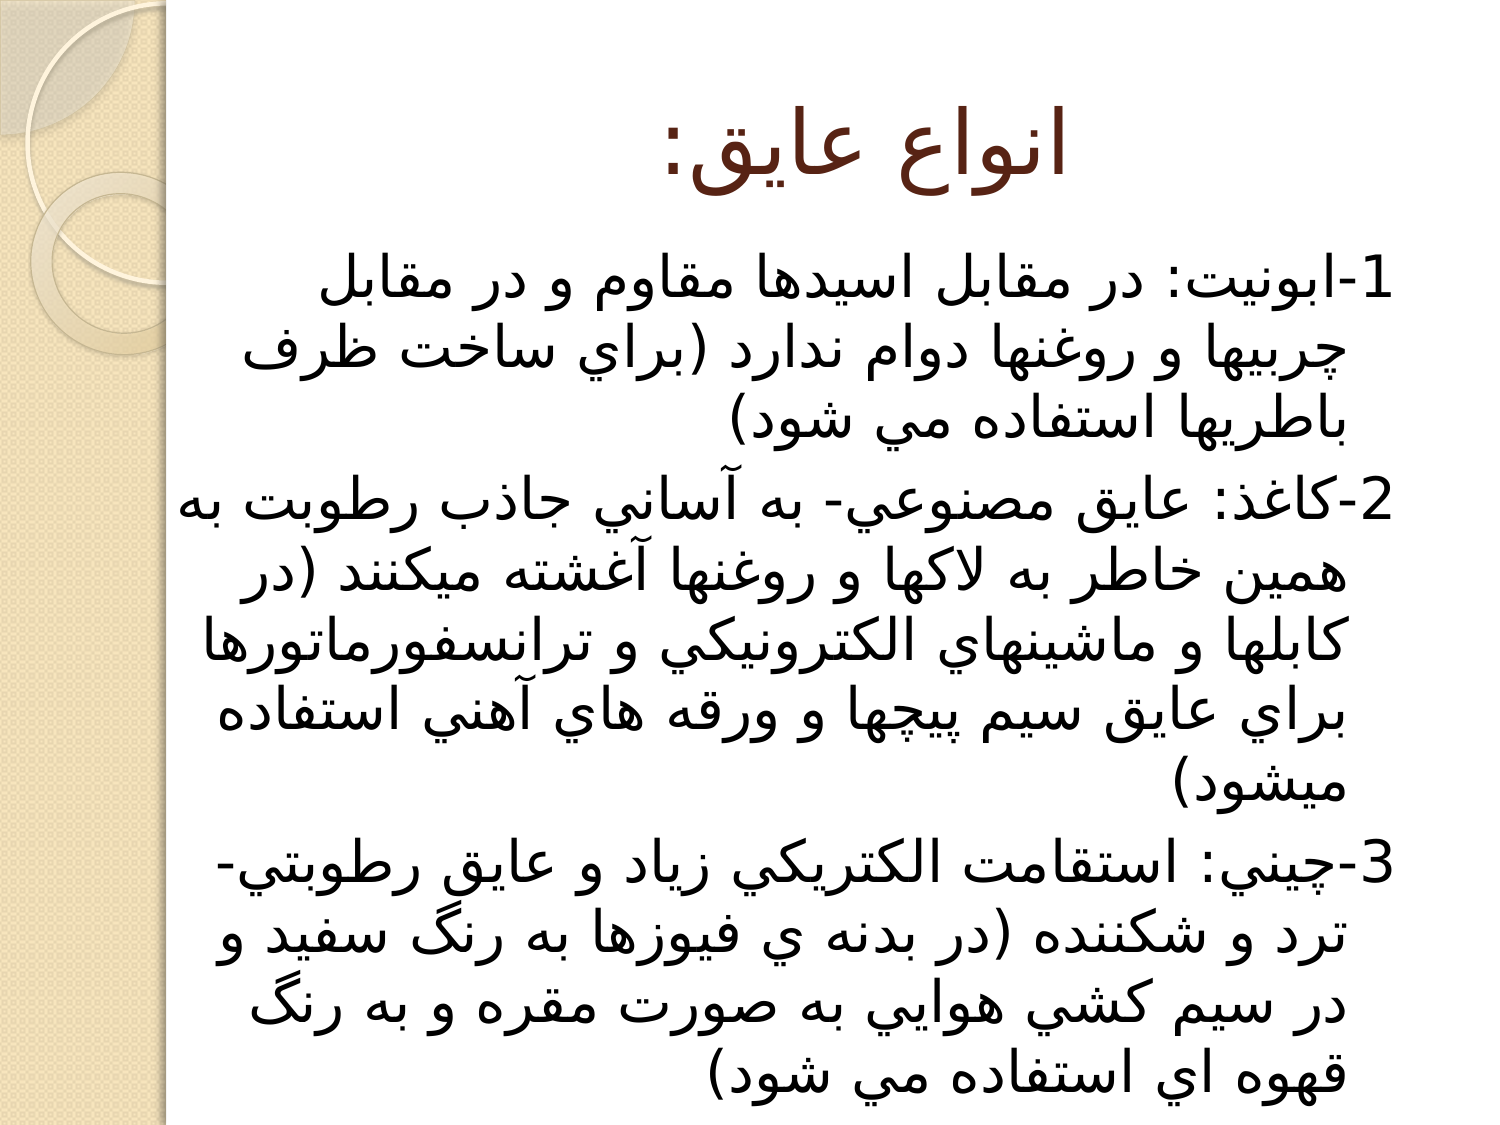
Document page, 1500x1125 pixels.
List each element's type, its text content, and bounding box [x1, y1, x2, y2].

title انواع عايق: [235, 45, 1466, 233]
list 1-ابونيت: در مقابل اسيدها مقاوم و در مقابل چربيها و روغنها دوام ندارد (براي ساخت ظرف باطريها استفاده مي شود) 2-كاغذ: عايق مصنوعي- به آساني جاذب رطوبت به همين خاطر به لاكها و روغنها آغشته ميكنند (در كابلها و ماشينهاي الكترونيكي و ترانسفورماتورها براي عايق سيم پيچها و ورقه هاي آهني استفاده ميشود) 3-چيني: استقامت الكتريكي زياد و عايق رطوبتي- ترد و شكننده (در بدنه ي فيوزها به رنگ سفيد و در سيم كشي هوايي به صورت مقره و به رنگ قهوه اي استفاده مي شود) [159, 231, 1425, 1028]
